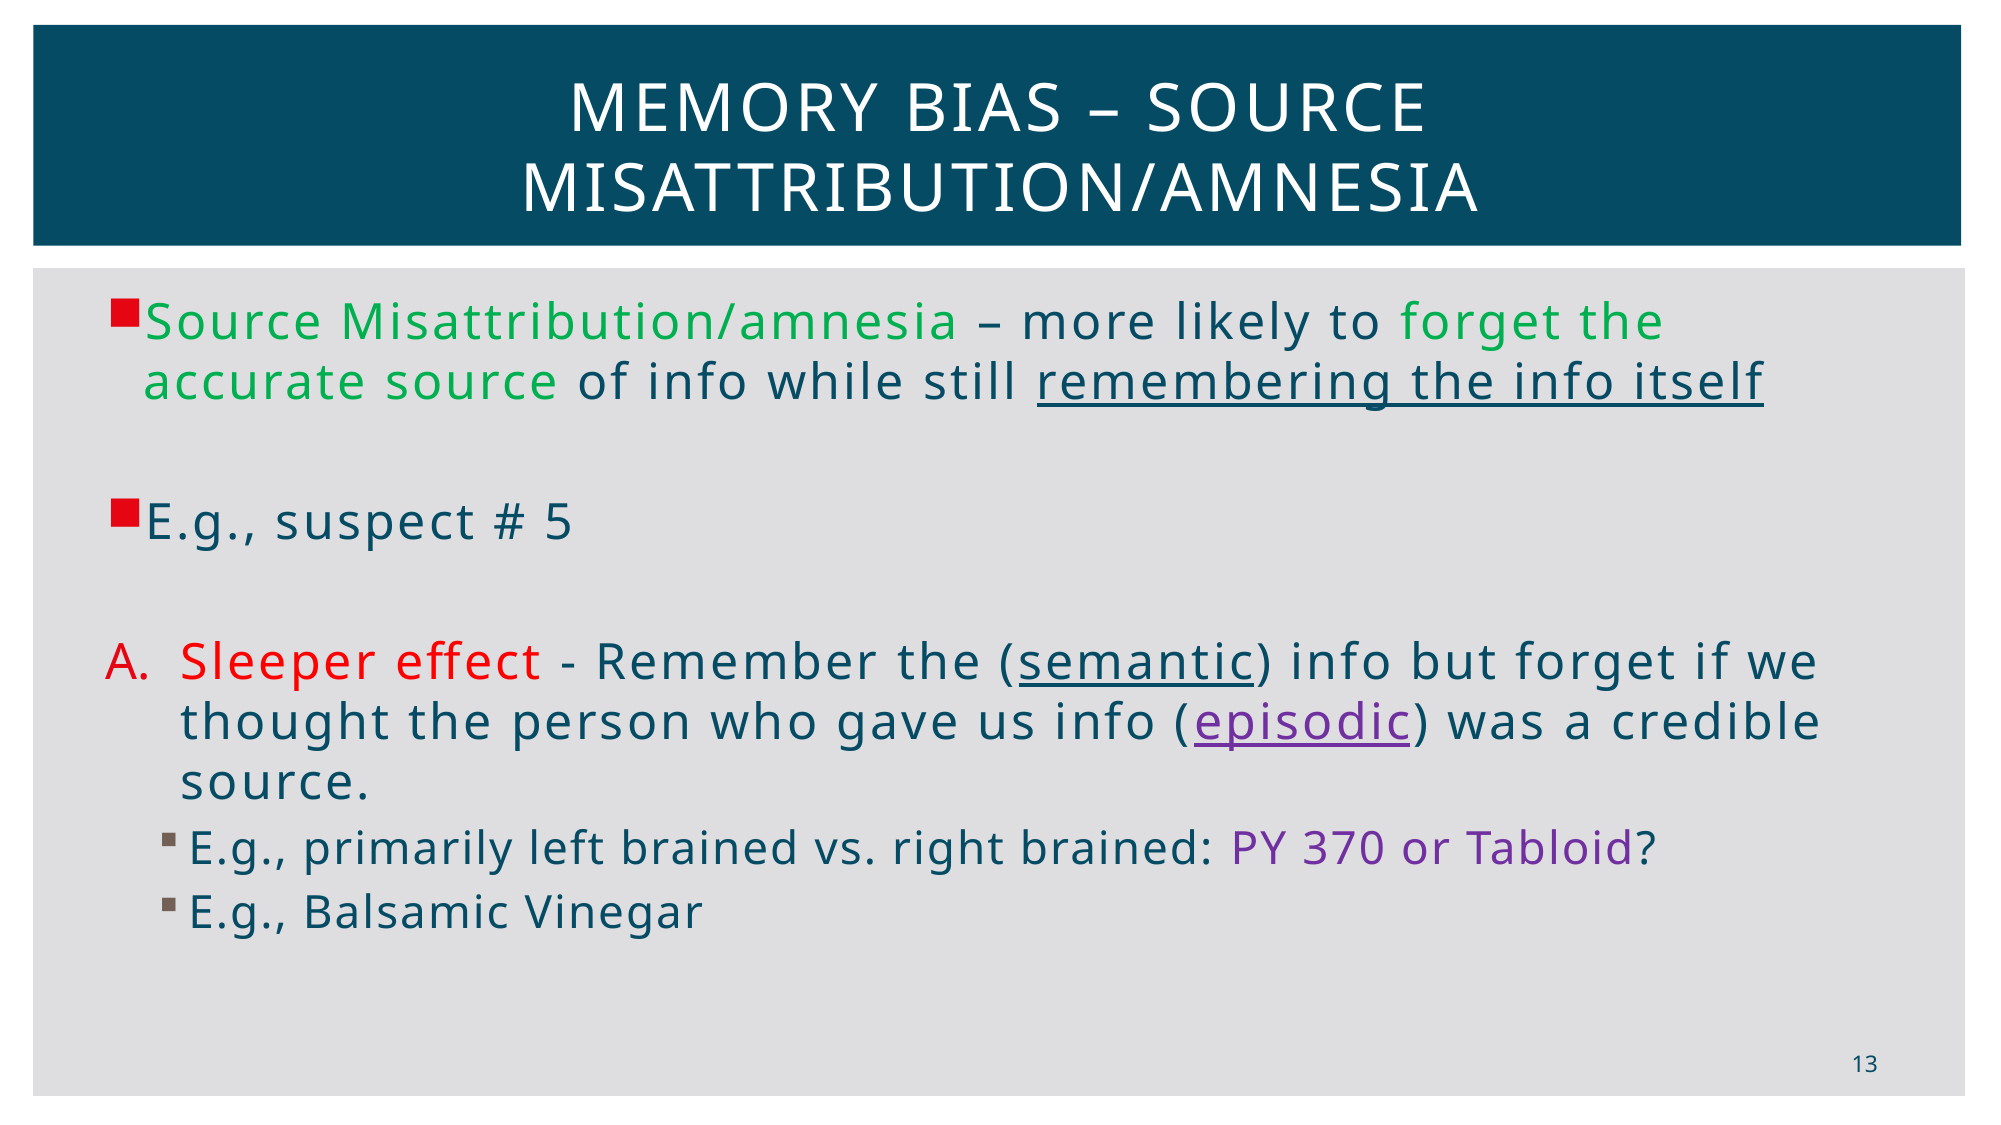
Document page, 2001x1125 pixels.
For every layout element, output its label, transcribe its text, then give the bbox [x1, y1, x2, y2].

title Memory Bias – Source misattribution/Amnesia [83, 58, 1917, 232]
slide_number 13 [1800, 1041, 1930, 1089]
list Source Misattribution/amnesia – more likely to forget the accurate source of info while still remembering the info itself E.g., suspect # 5 Sleeper effect - Remember the (semantic) info but forget if we thought the person who gave us info (episodic) was a credible source. E.g., primarily left brained vs. right brained: PY 370 or Tabloid? E.g., Balsamic Vinegar [83, 281, 1923, 1113]
